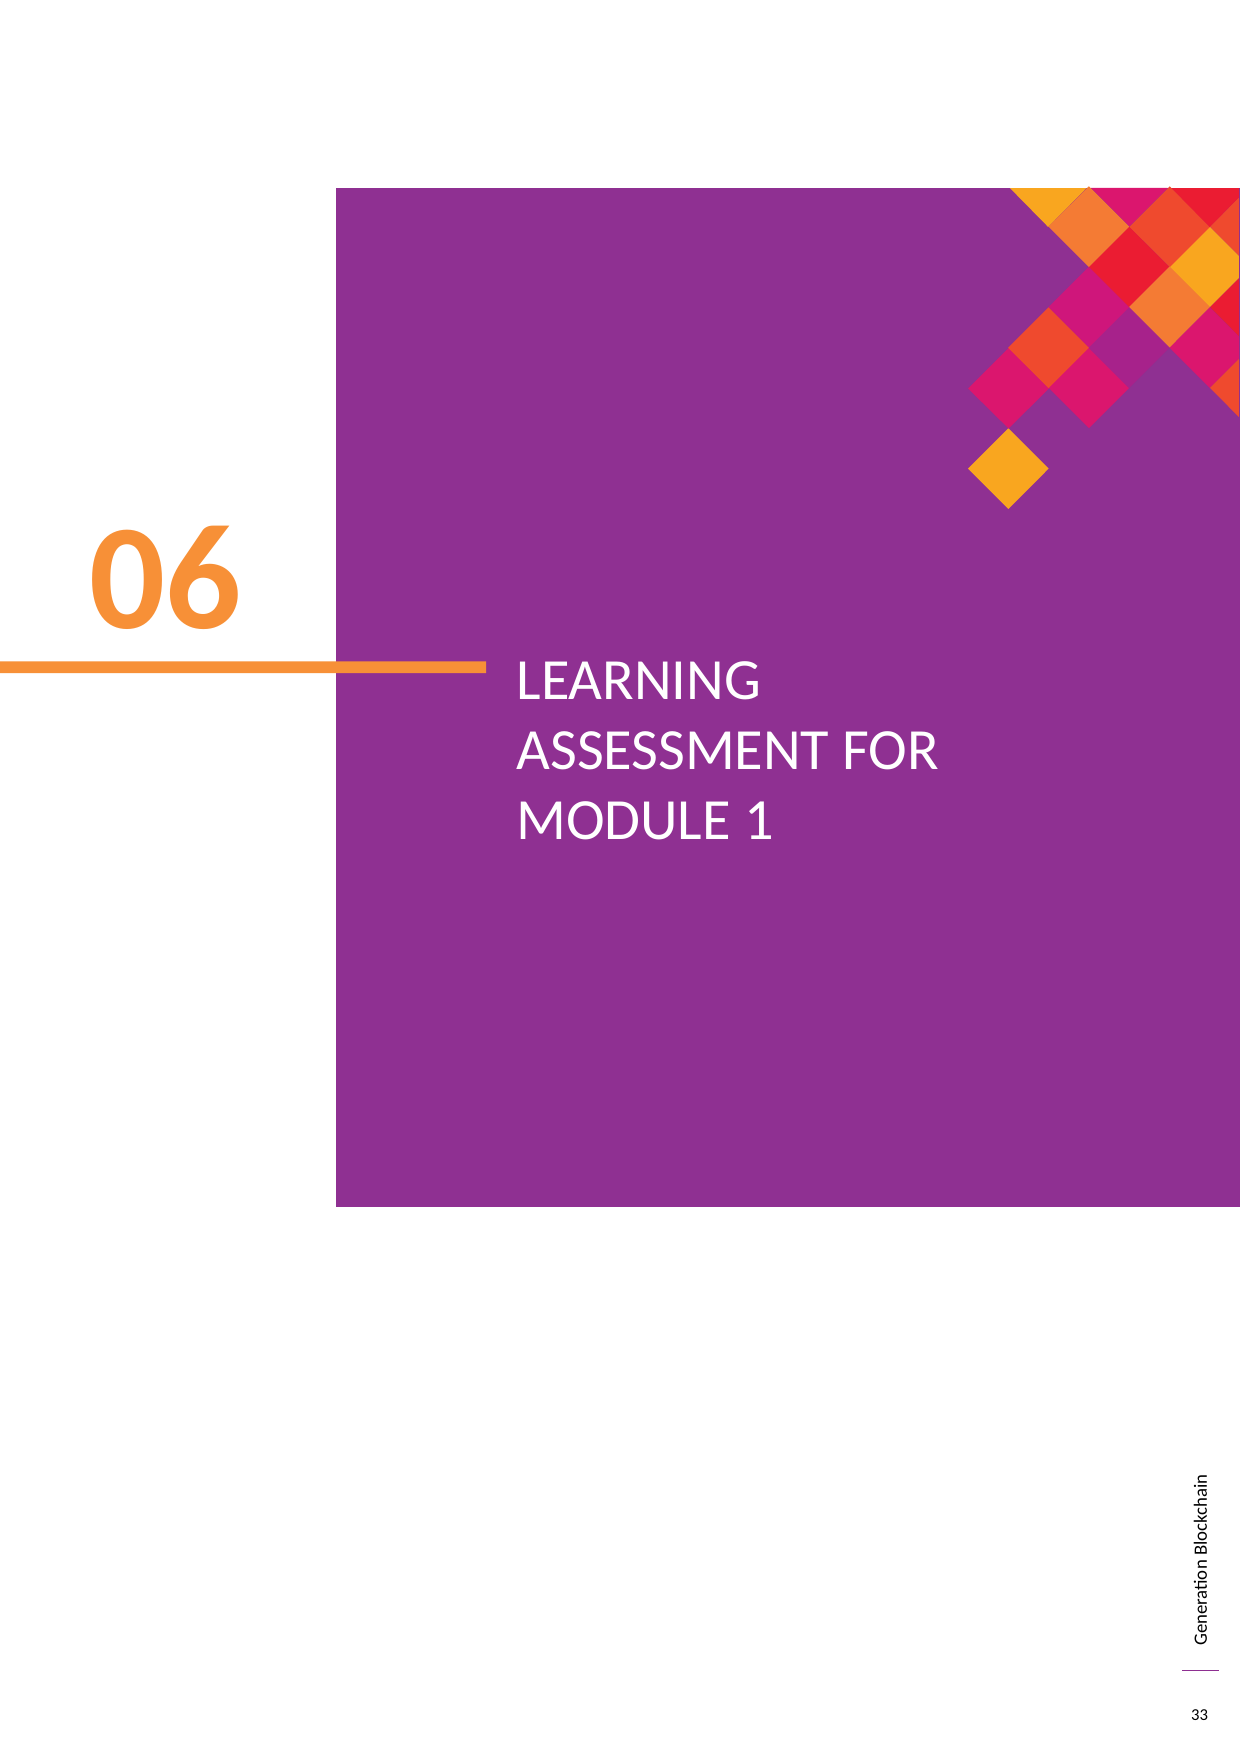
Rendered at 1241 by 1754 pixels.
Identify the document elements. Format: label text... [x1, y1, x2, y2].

list 06 [74, 471, 375, 727]
list LEARNING ASSESSMENT FOR MODULE 1 [501, 634, 1074, 813]
slide_number 33 [1170, 1692, 1229, 1736]
